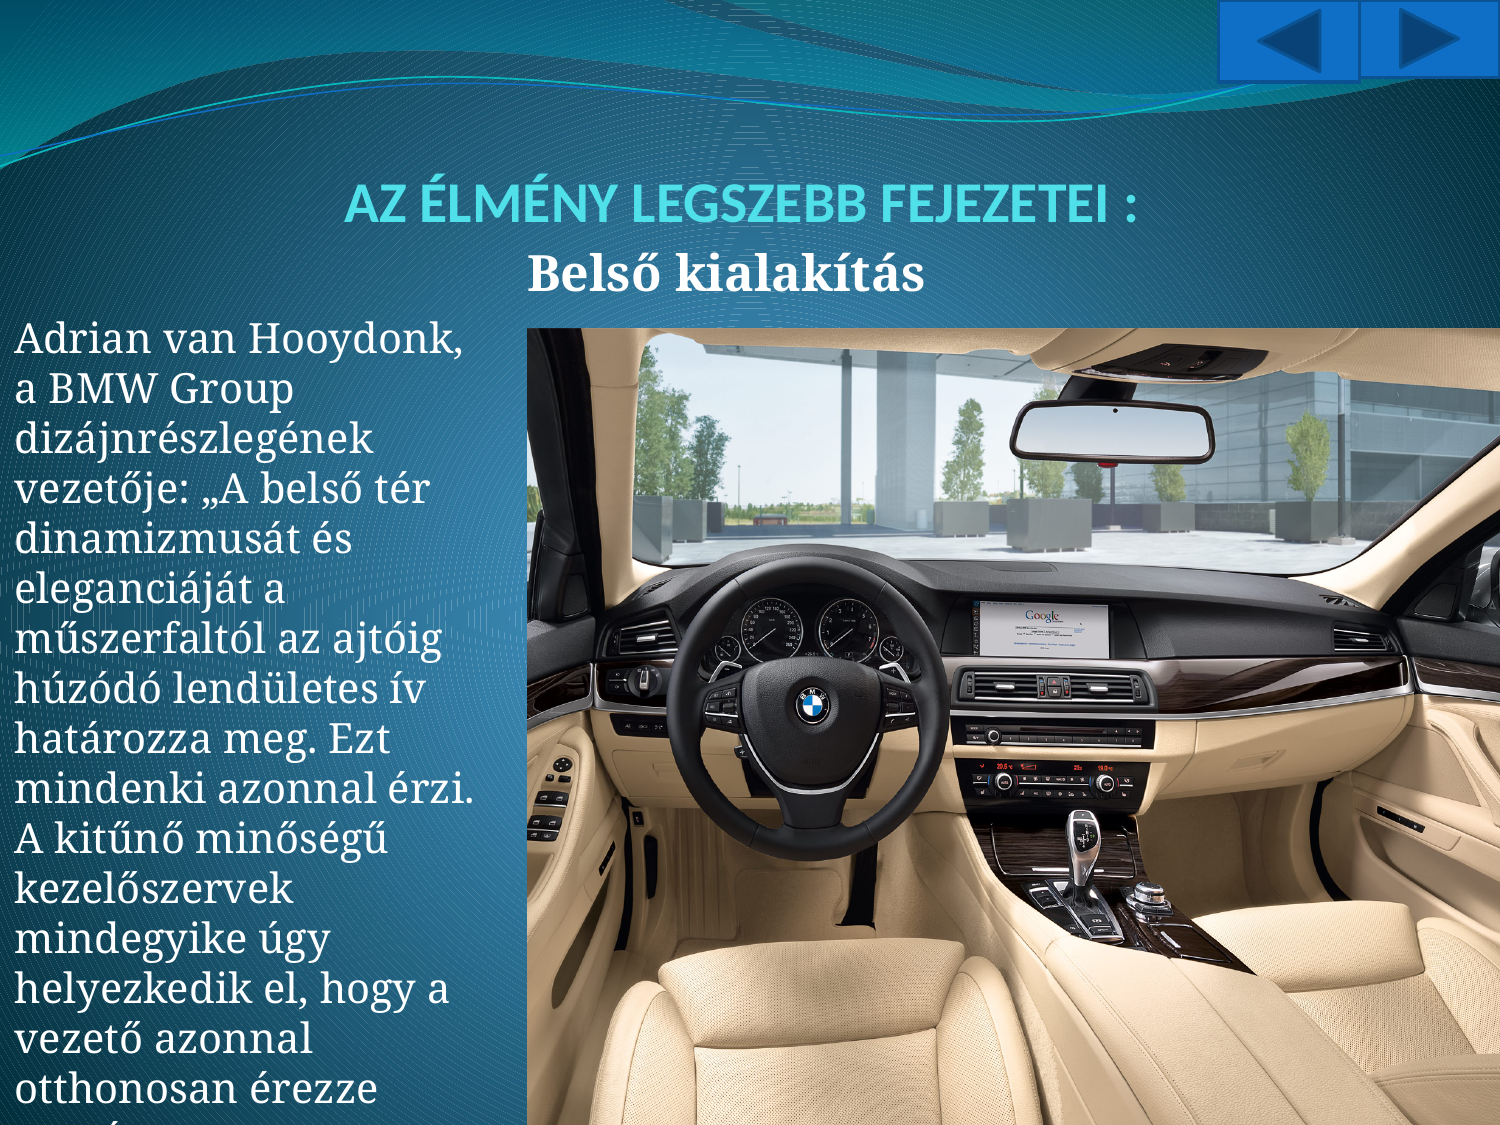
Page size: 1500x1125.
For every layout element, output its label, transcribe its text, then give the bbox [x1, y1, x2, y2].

text_box [1361, 0, 1500, 79]
text_box Adrian van Hooydonk, a BMW Group dizájnrészlegének vezetője: „A belső tér dinamizmusát és eleganciáját a műszerfaltól az ajtóig húzódó lendületes ív határozza meg. Ezt mindenki azonnal érzi. A kitűnő minőségű kezelőszervek mindegyike úgy helyezkedik el, hogy a vezető azonnal otthonosan érezze magát [0, 304, 504, 1125]
text_box [1217, 0, 1361, 84]
title AZ ÉLMÉNY LEGSZEBB FEJEZETEI : [0, 164, 1500, 235]
subtitle Belső kialakítás [87, 234, 1376, 317]
picture [526, 327, 1500, 1125]
